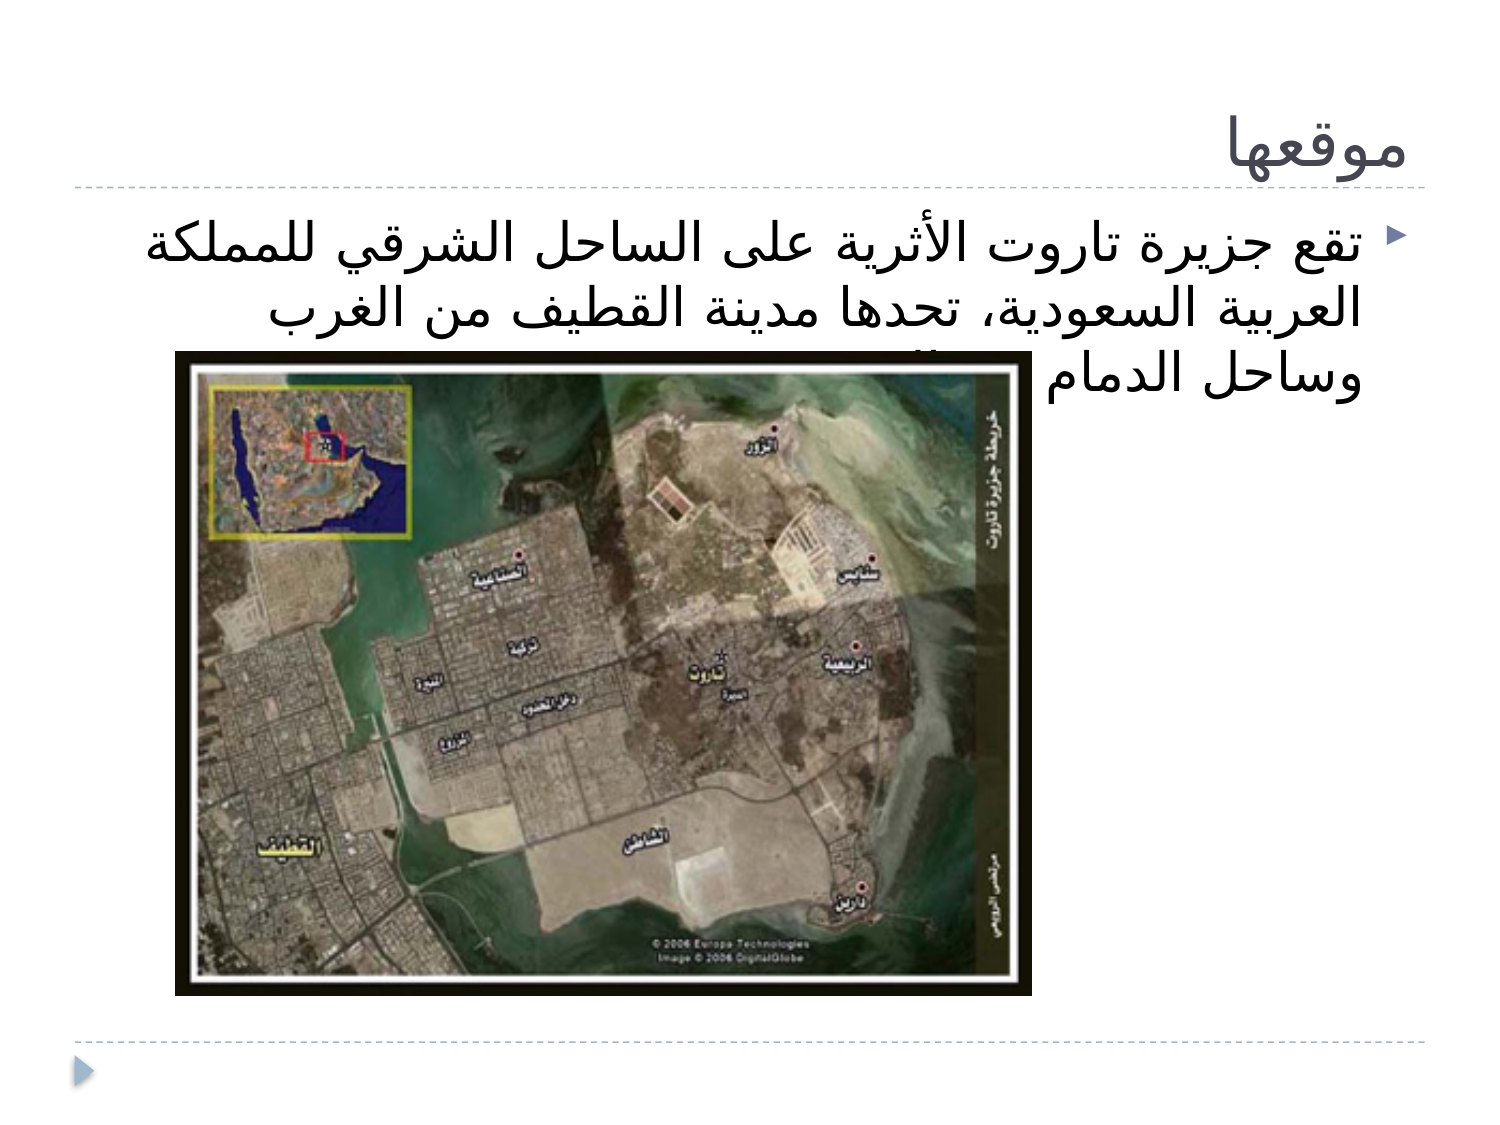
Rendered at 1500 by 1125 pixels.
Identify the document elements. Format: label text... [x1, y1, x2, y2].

title موقعها [75, 24, 1425, 188]
picture [175, 351, 1032, 996]
list تقع جزيرة تاروت الأثرية على الساحل الشرقي للمملكة العربية السعودية، تحدها مدينة القطيف من الغرب وساحل الدمام من الجنوب [75, 200, 1425, 1010]
